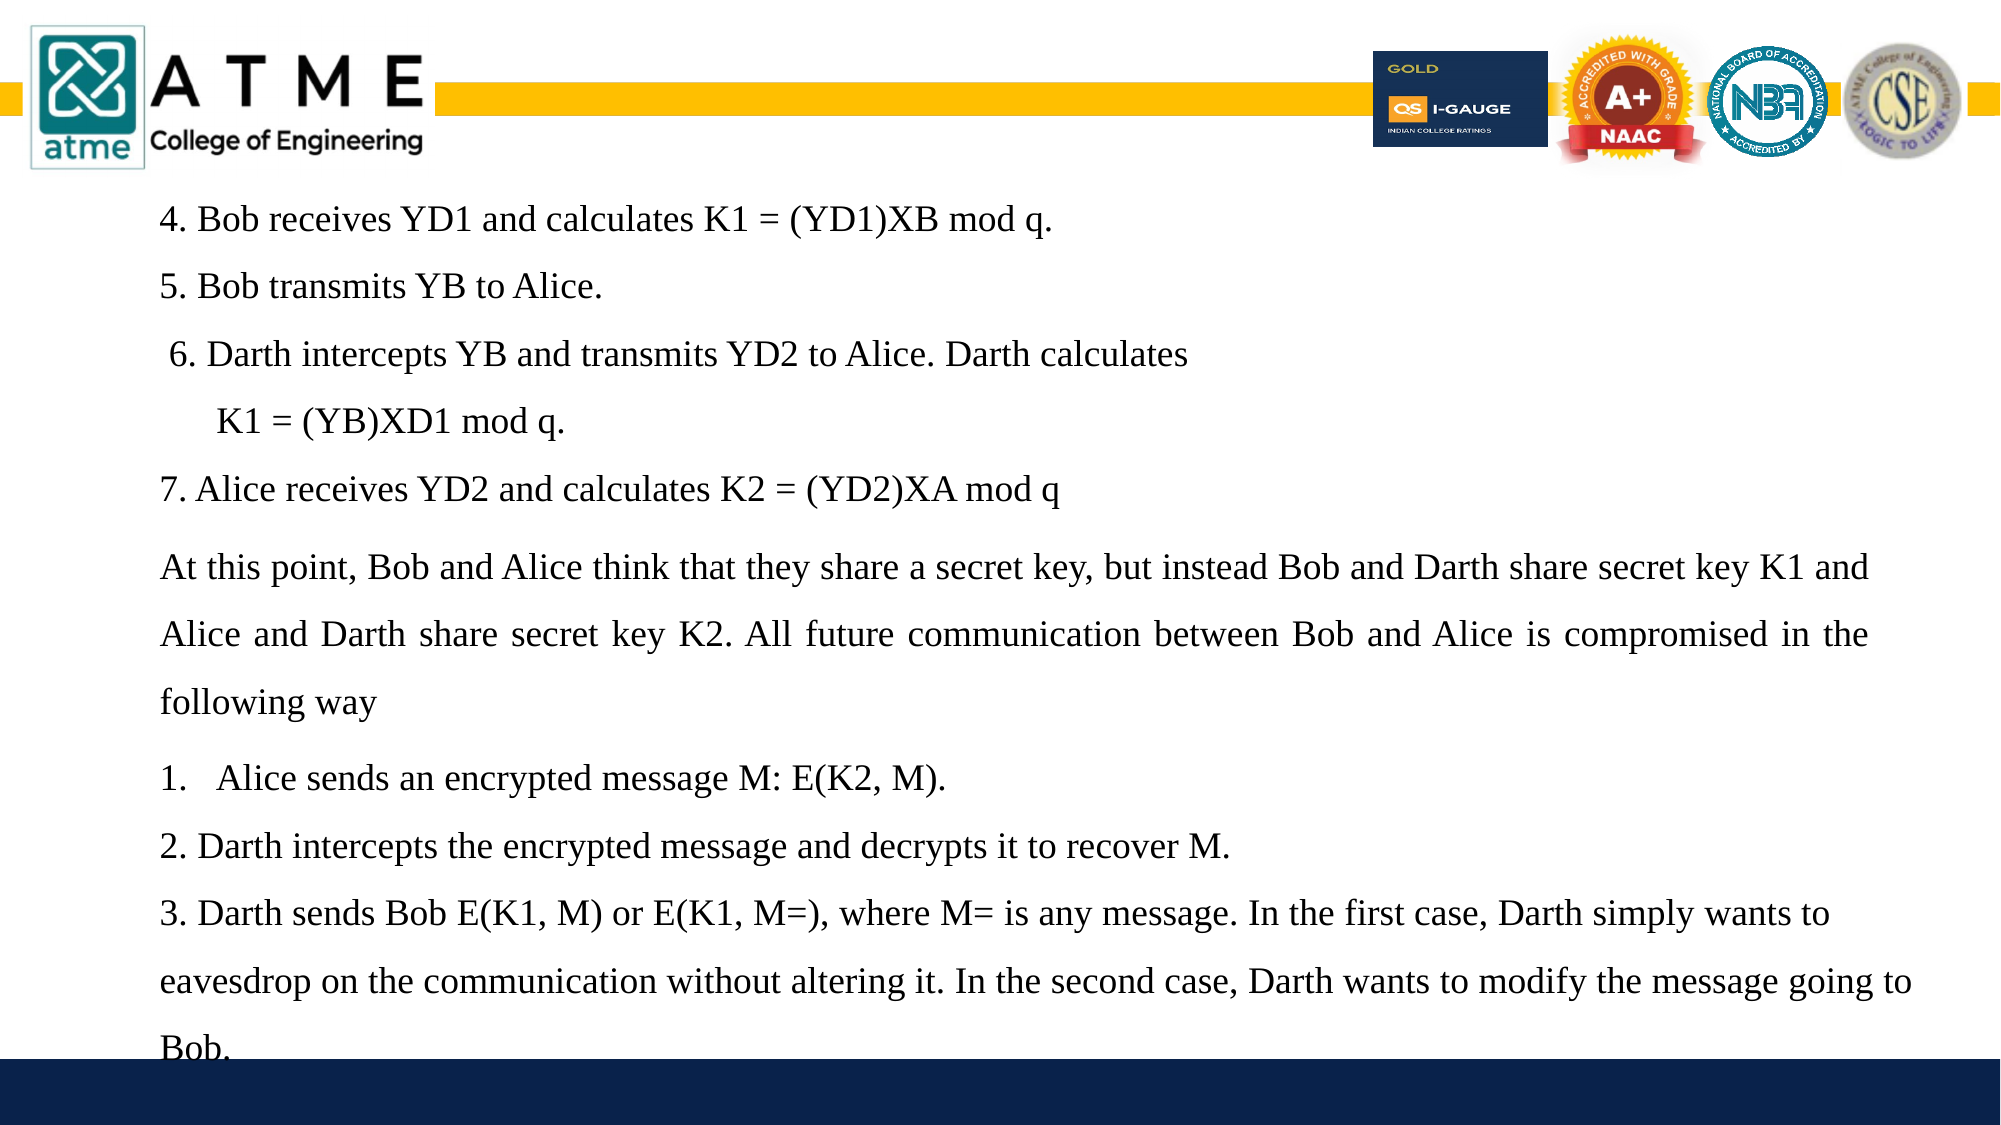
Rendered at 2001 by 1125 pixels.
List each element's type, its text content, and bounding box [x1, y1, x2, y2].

text_box At this point, Bob and Alice think that they share a secret key, but instead Bob and Darth share secret key K1 and Alice and Darth share secret key K2. All future communication between Bob and Alice is compromised in the following way [144, 511, 1887, 723]
picture [22, 15, 435, 178]
picture [1373, 20, 1828, 164]
text_box Alice sends an encrypted message M: E(K2, M). 2. Darth intercepts the encrypted message and decrypts it to recover M. 3. Darth sends Bob E(K1, M) or E(K1, M=), where M= is any message. In the first case, Darth simply wants to eavesdrop on the communication without altering it. In the second case, Darth wants to modify the message going to Bob. [144, 723, 1942, 1076]
text_box 4. Bob receives YD1 and calculates K1 = (YD1)XB mod q. 5. Bob transmits YB to Alice. 6. Darth intercepts YB and transmits YD2 to Alice. Darth calculates K1 = (YB)XD1 mod q. 7. Alice receives YD2 and calculates K2 = (YD2)XA mod q [144, 164, 1862, 511]
picture [0, 1059, 2001, 1125]
picture [1840, 26, 1968, 176]
